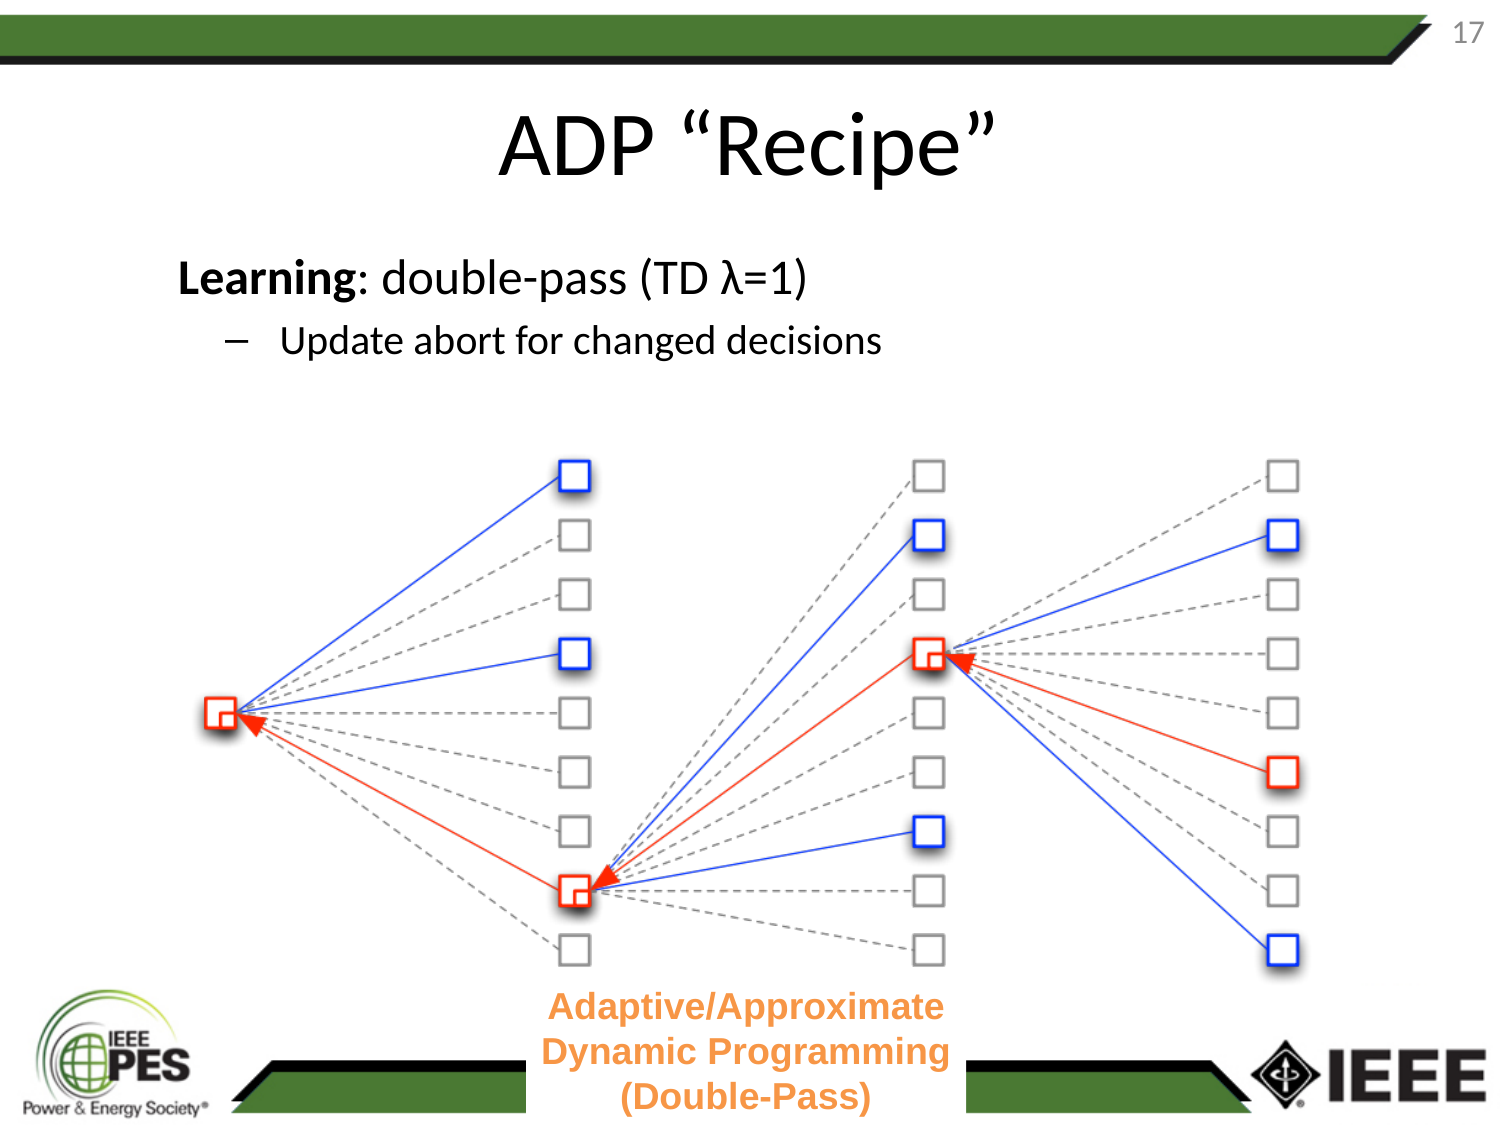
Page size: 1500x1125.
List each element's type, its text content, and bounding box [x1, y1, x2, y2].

list Learning: double-pass (TD λ=1) Update abort for changed decisions [87, 237, 1401, 988]
title ADP “Recipe” [74, 44, 1426, 233]
slide_number 17 [1149, 0, 1500, 60]
picture [0, 0, 1500, 1125]
text_box Adaptive/Approximate Dynamic Programming (Double-Pass) [526, 996, 967, 1125]
picture [187, 449, 1313, 987]
